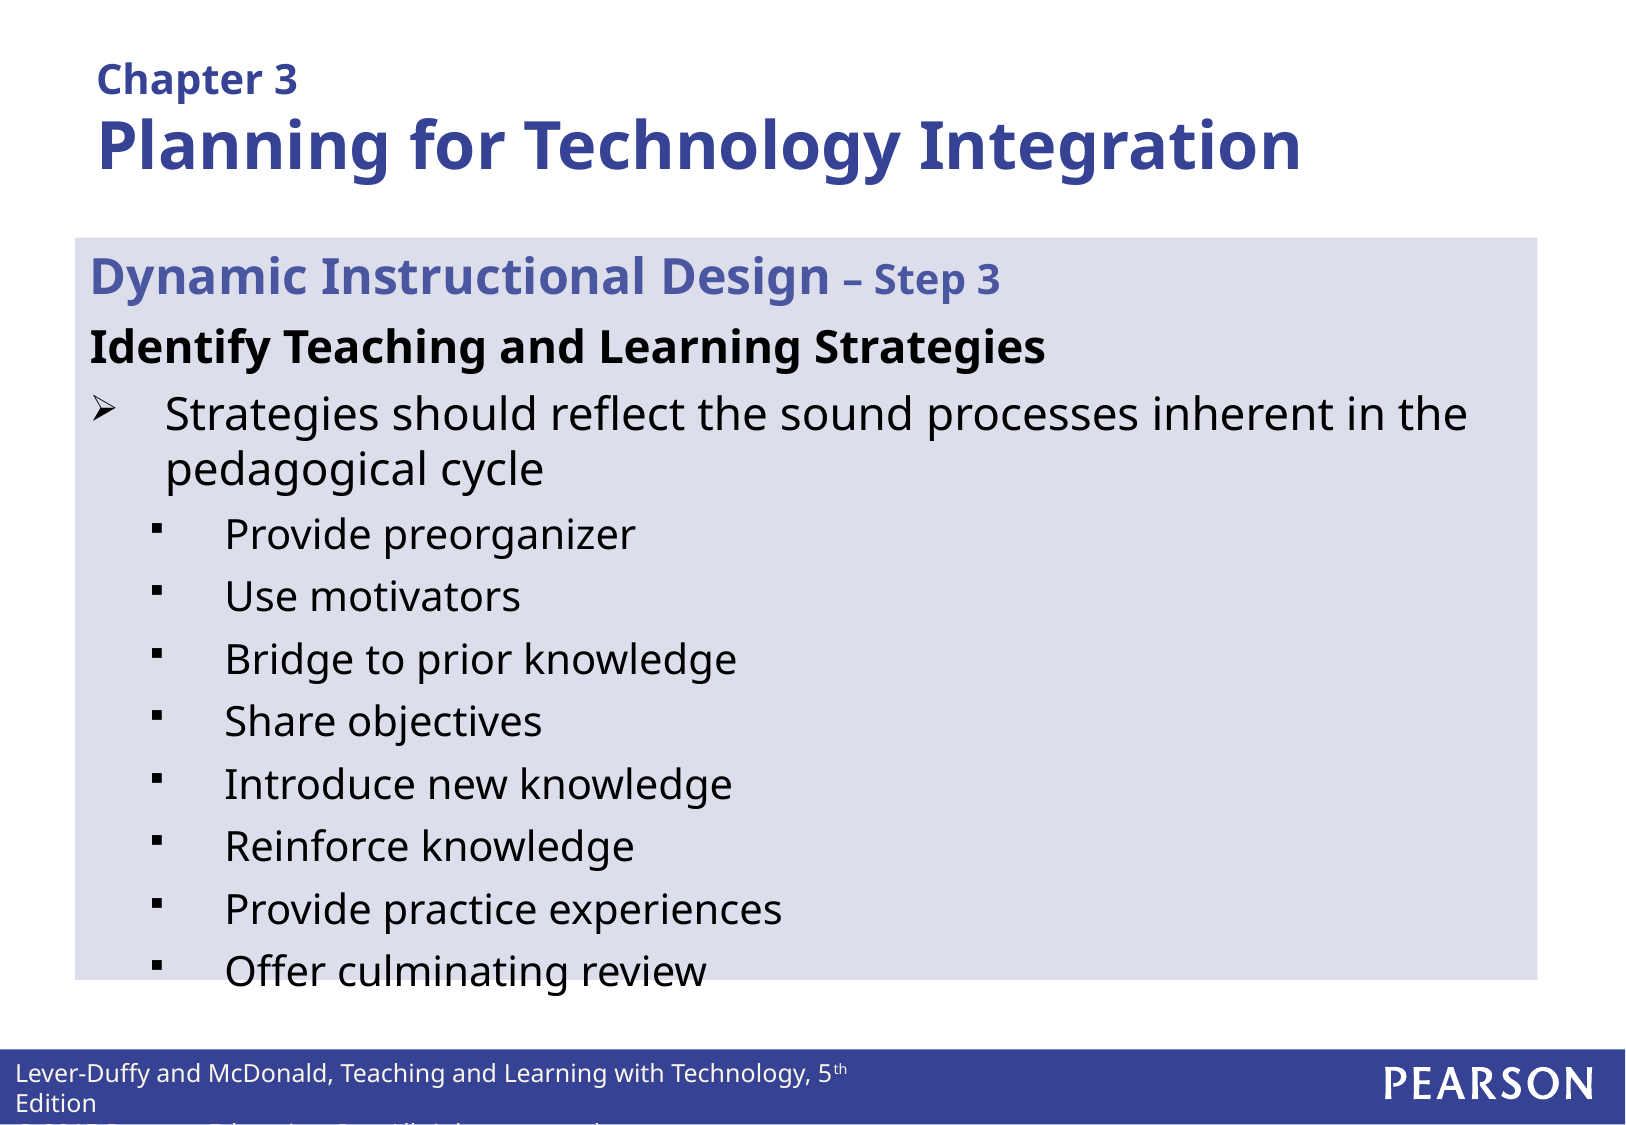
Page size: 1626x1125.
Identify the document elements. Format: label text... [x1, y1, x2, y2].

list Dynamic Instructional Design – Step 3 Identify Teaching and Learning Strategies Strategies should reflect the sound processes inherent in the pedagogical cycle Provide preorganizer Use motivators Bridge to prior knowledge Share objectives Introduce new knowledge Reinforce knowledge Provide practice experiences Offer culminating review [75, 237, 1538, 980]
title Chapter 3 Planning for Technology Integration [81, 45, 1544, 233]
